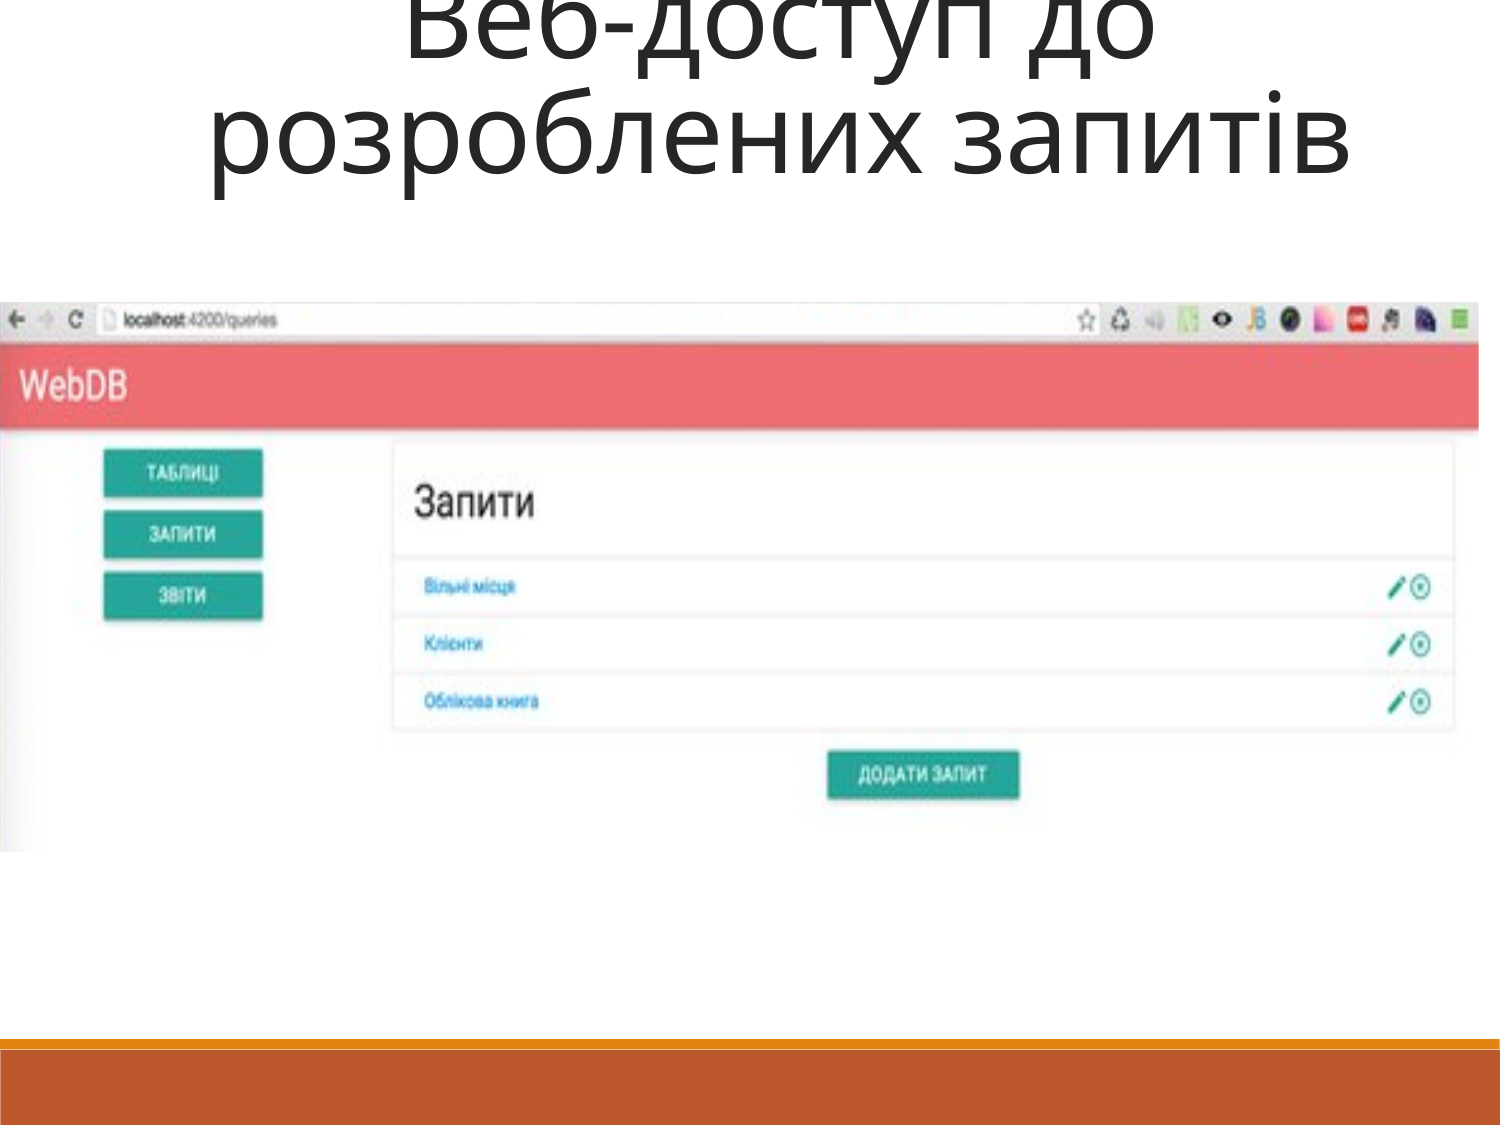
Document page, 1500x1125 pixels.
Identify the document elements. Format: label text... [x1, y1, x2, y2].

title Веб-доступ до розроблених запитів [29, 90, 1500, 204]
picture [0, 302, 1480, 853]
